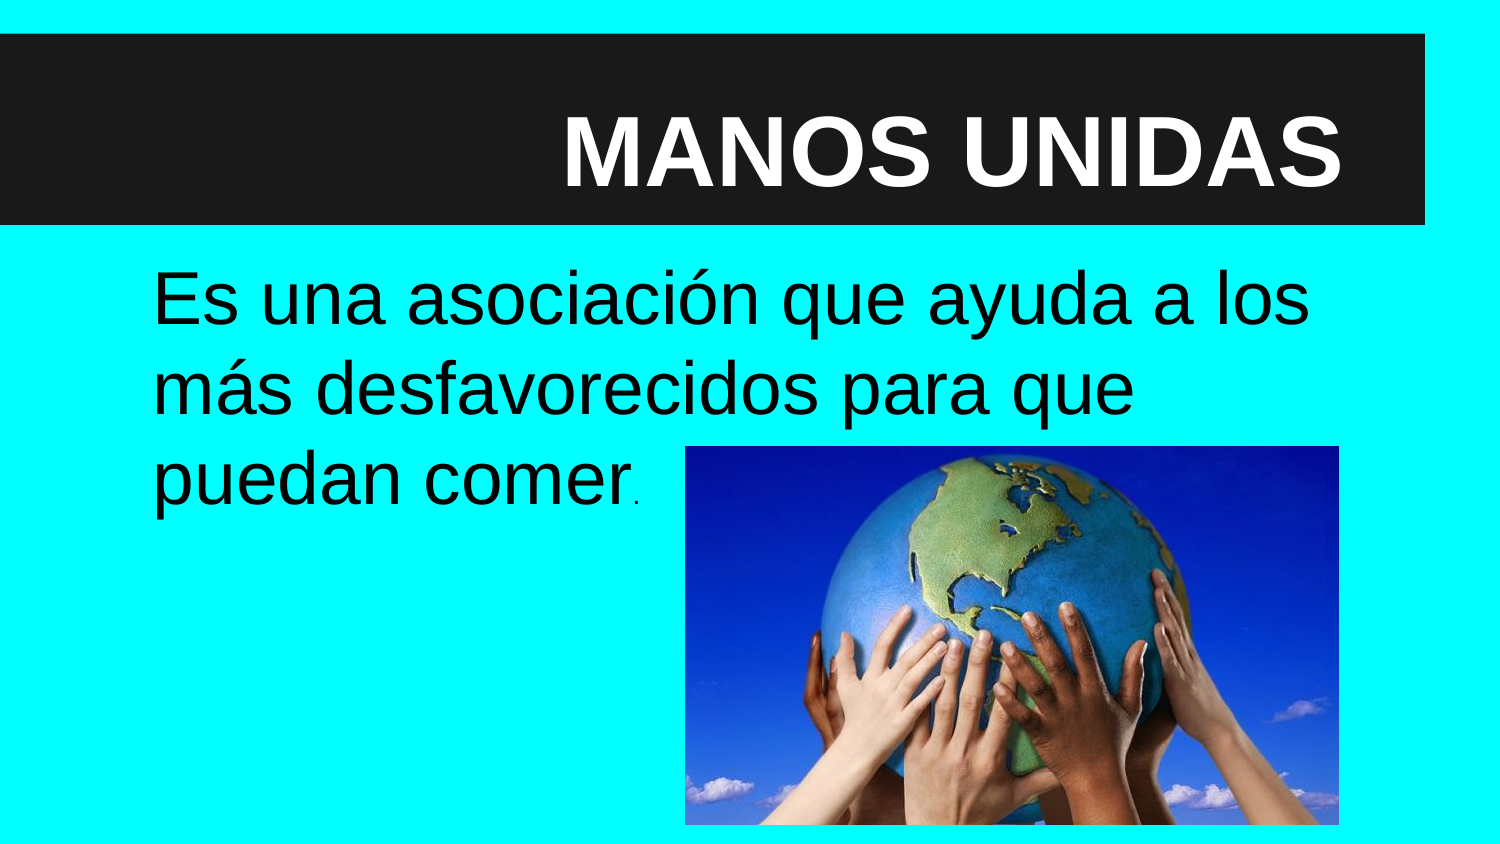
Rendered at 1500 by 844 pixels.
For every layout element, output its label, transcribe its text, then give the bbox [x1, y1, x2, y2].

text_box Es una asociación que ayuda a los más desfavorecidos para que puedan comer. [137, 234, 1393, 537]
picture [684, 446, 1339, 826]
title MANOS UNIDAS [75, 33, 1425, 221]
